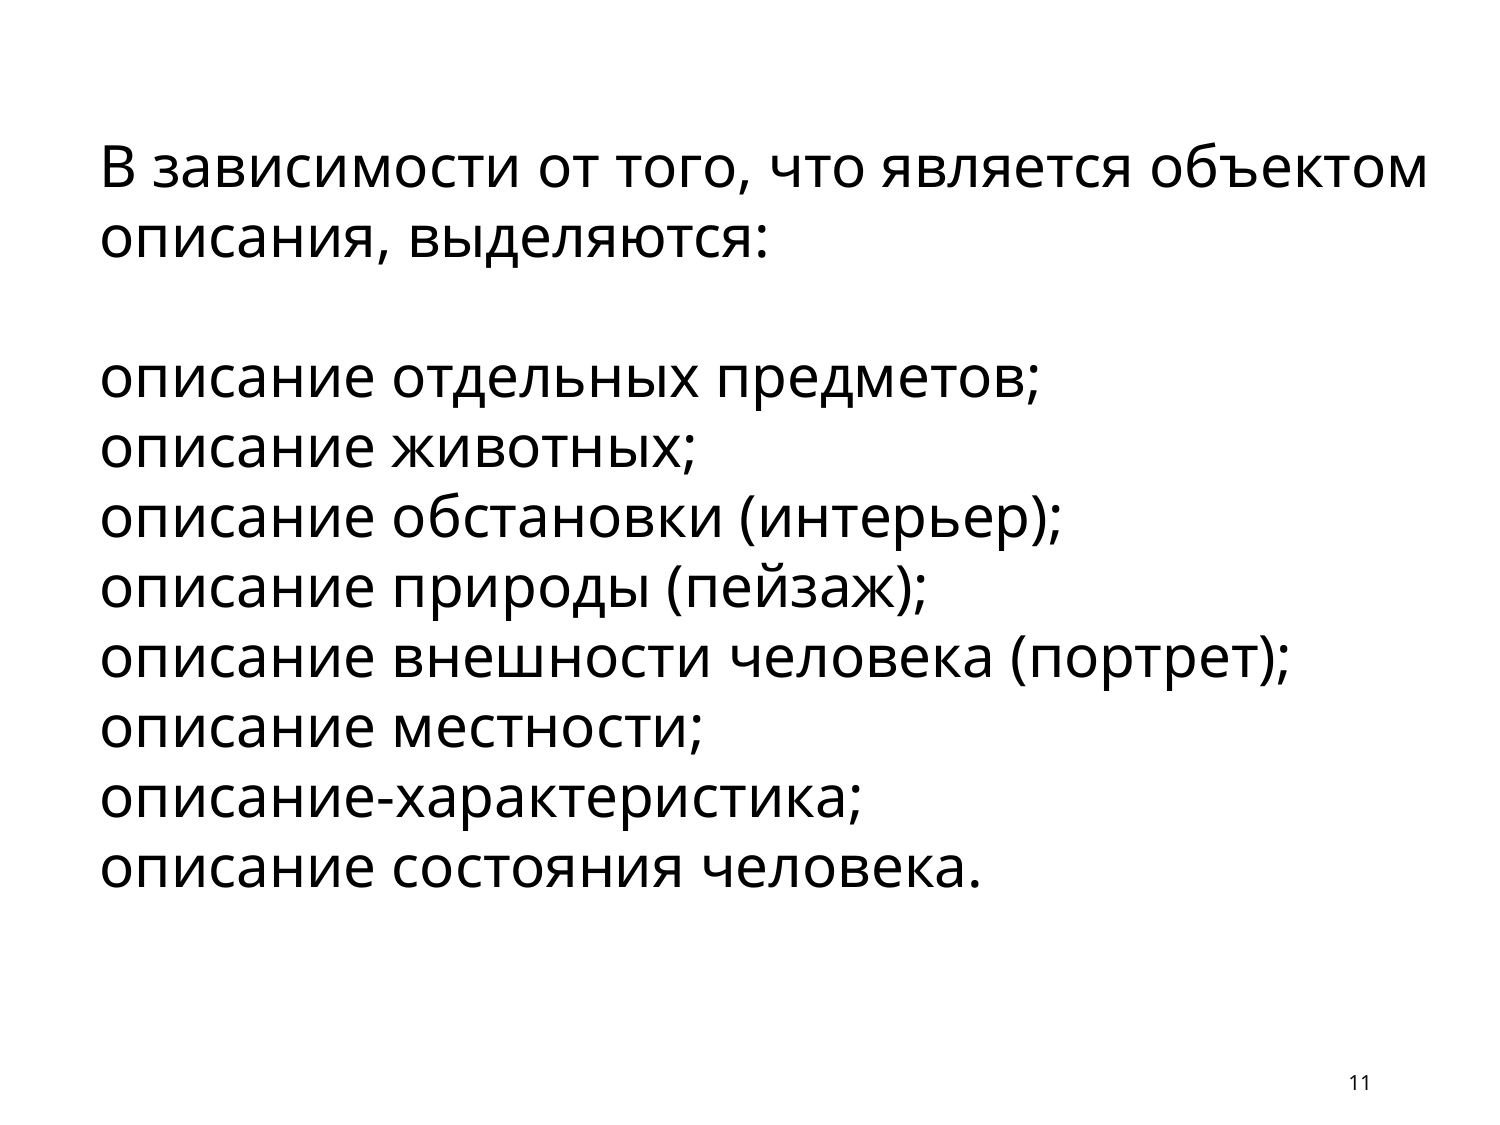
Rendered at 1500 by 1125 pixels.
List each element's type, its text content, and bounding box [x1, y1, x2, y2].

slide_number 11 [1333, 1061, 1454, 1107]
text_box В зависимости от того, что является объектом описания, выделяются: описание отдельных предметов; описание животных; описание обстановки (интерьер); описание природы (пейзаж); описание внешности человека (портрет); описание местности; описание-характеристика; описание состояния человека. [84, 122, 1484, 907]
